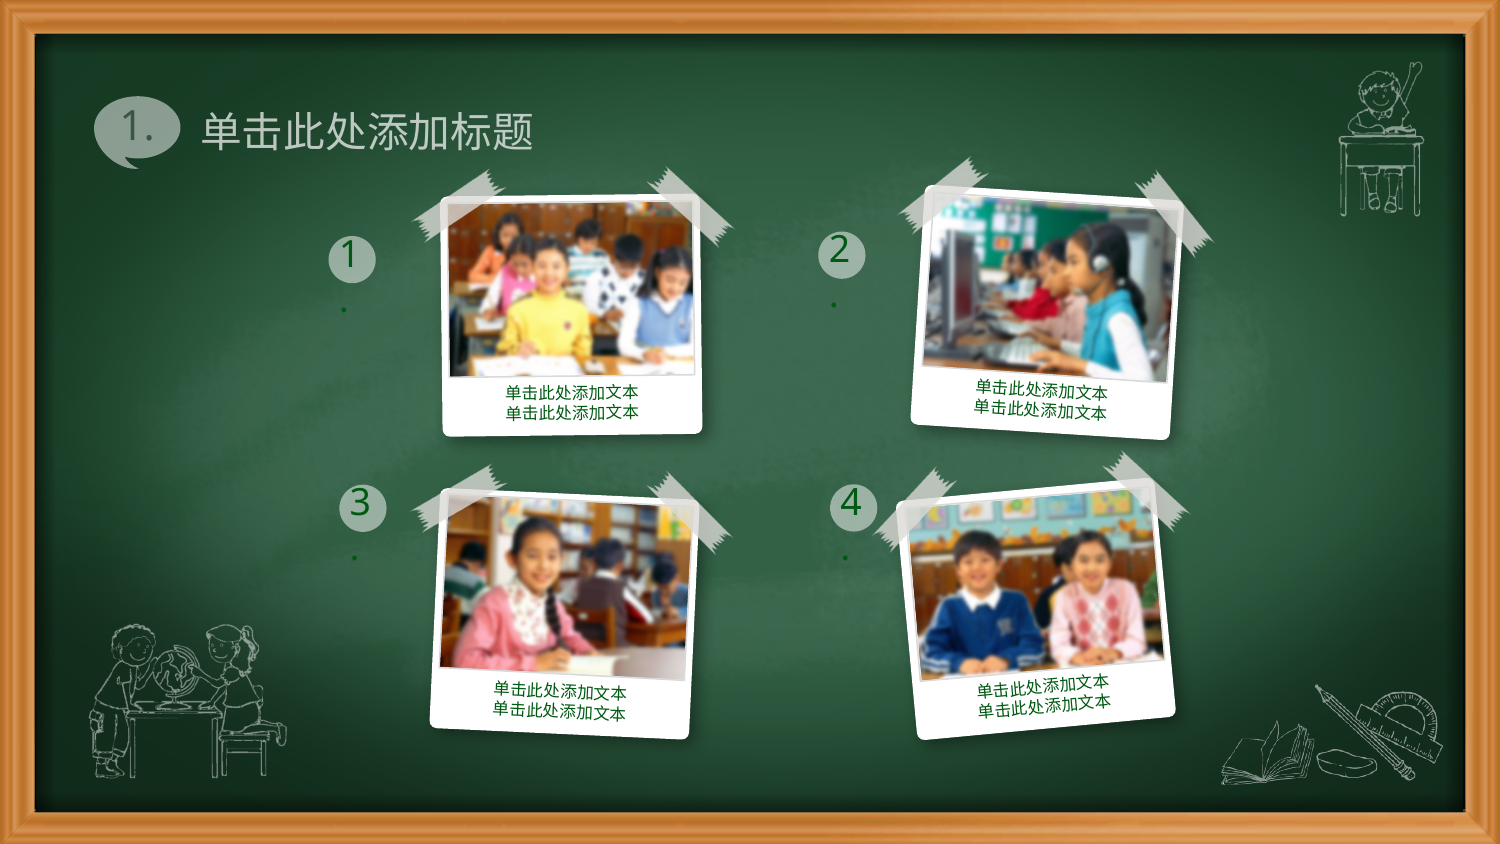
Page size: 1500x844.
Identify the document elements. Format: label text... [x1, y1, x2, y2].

title 单击此处添加标题 [185, 97, 1022, 164]
picture [0, 0, 1500, 844]
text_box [397, 149, 724, 434]
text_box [334, 470, 394, 533]
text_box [323, 222, 383, 284]
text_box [813, 217, 873, 280]
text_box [865, 453, 1195, 730]
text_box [825, 470, 860, 532]
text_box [894, 157, 1223, 433]
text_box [409, 460, 739, 735]
